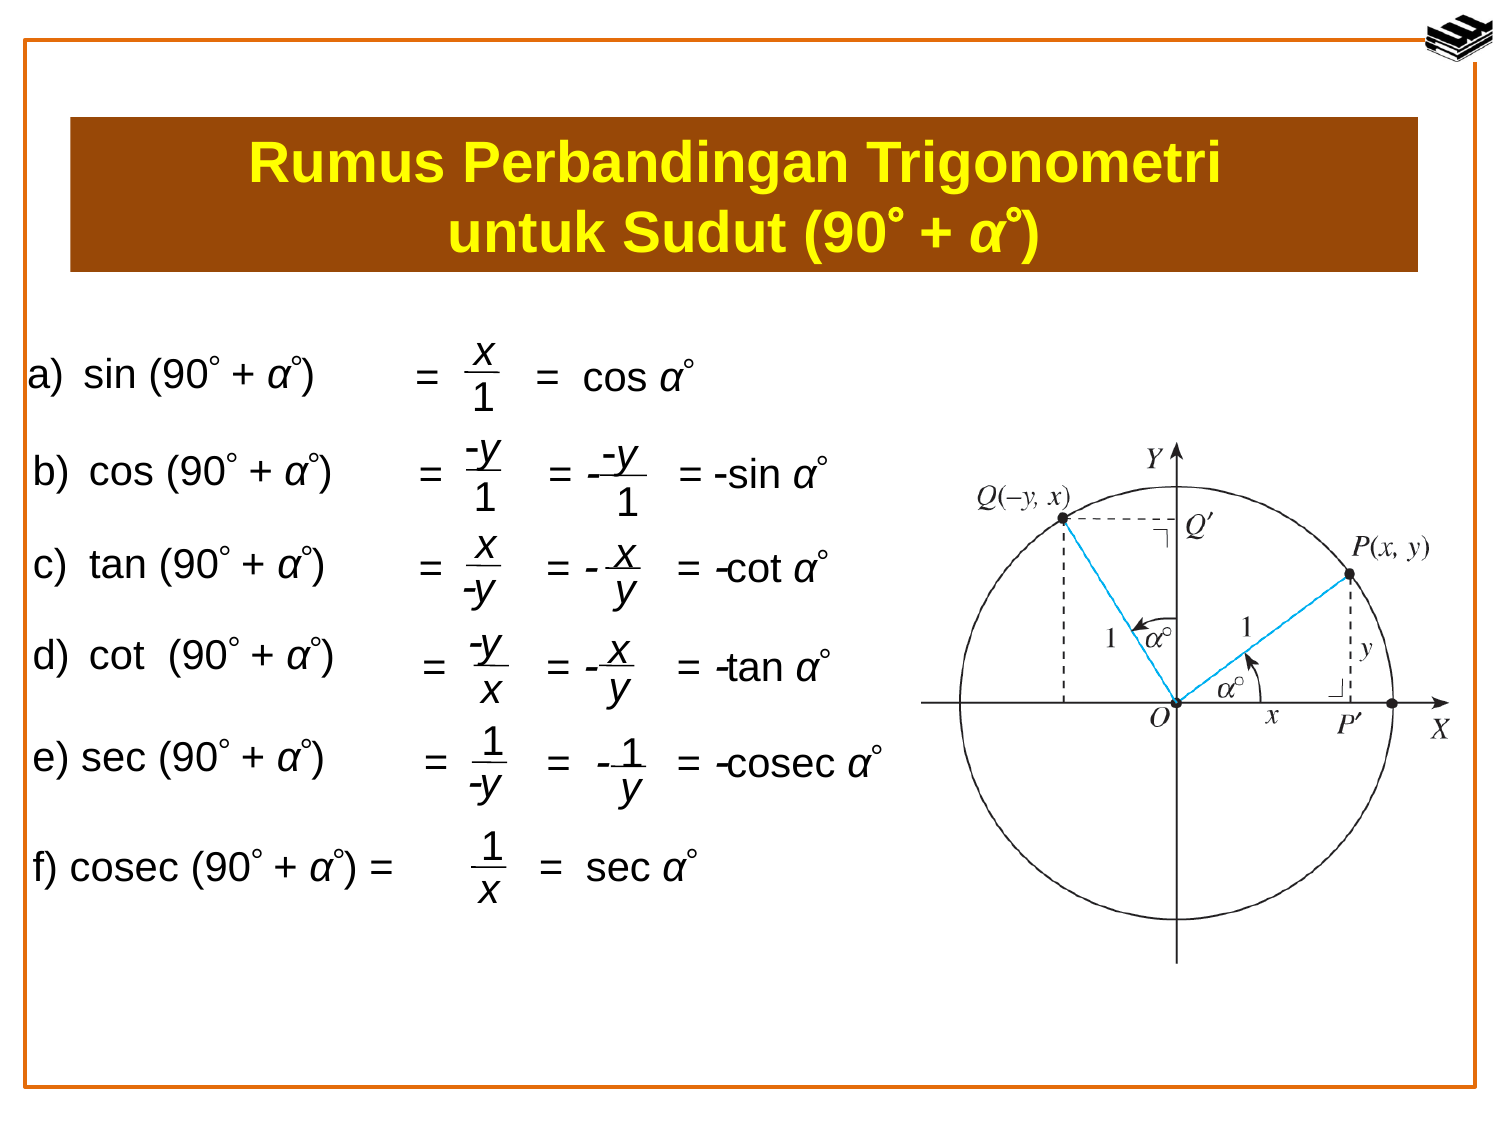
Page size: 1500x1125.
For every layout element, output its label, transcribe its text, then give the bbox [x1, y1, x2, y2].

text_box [61, 316, 713, 429]
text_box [61, 509, 862, 606]
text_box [61, 412, 862, 509]
text_box Rumus Perbandingan Trigonometri untuk Sudut (90 + α) [70, 117, 1418, 272]
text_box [61, 706, 895, 819]
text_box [61, 826, 716, 921]
picture [900, 432, 1465, 977]
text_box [61, 608, 865, 705]
picture [1425, 11, 1493, 62]
